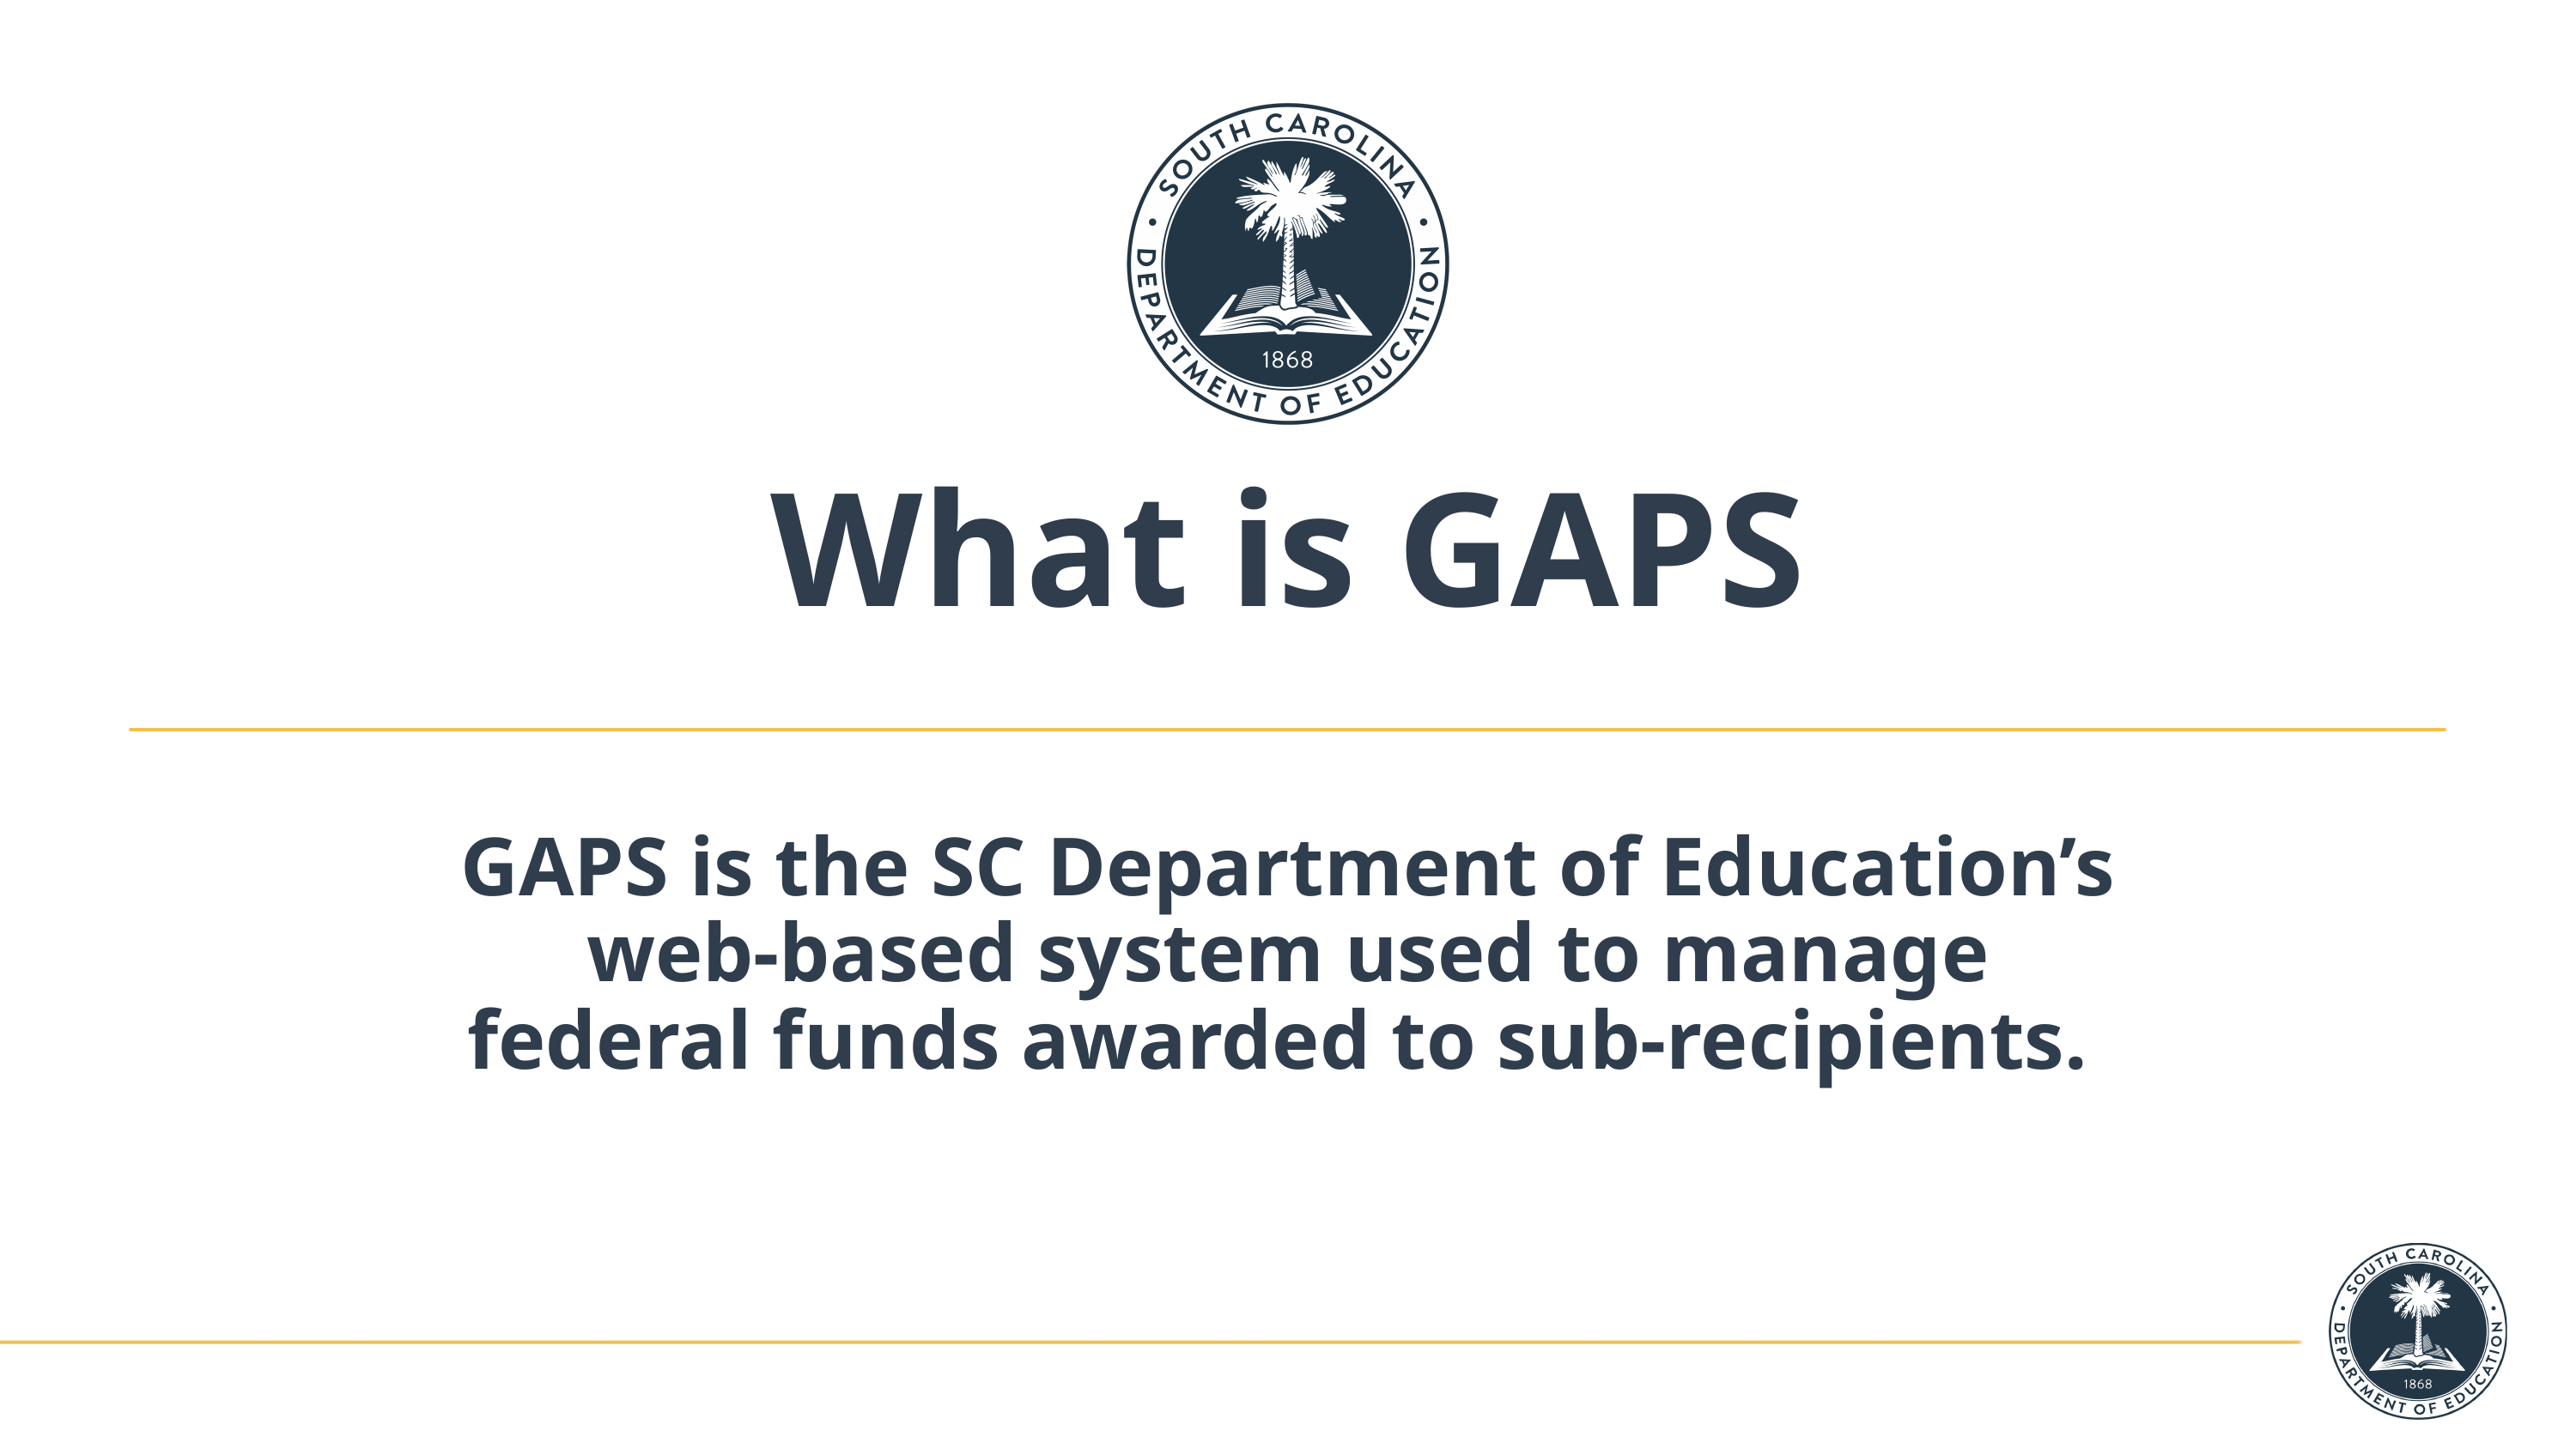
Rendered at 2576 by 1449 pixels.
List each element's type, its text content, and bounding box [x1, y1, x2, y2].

picture [2329, 1243, 2507, 1420]
picture [1127, 103, 1449, 425]
title What is GAPS [129, 449, 2447, 692]
list GAPS is the SC Department of Education’s web-based system used to manage federal funds awarded to sub-recipients. [445, 805, 2131, 1106]
picture [129, 728, 2447, 731]
